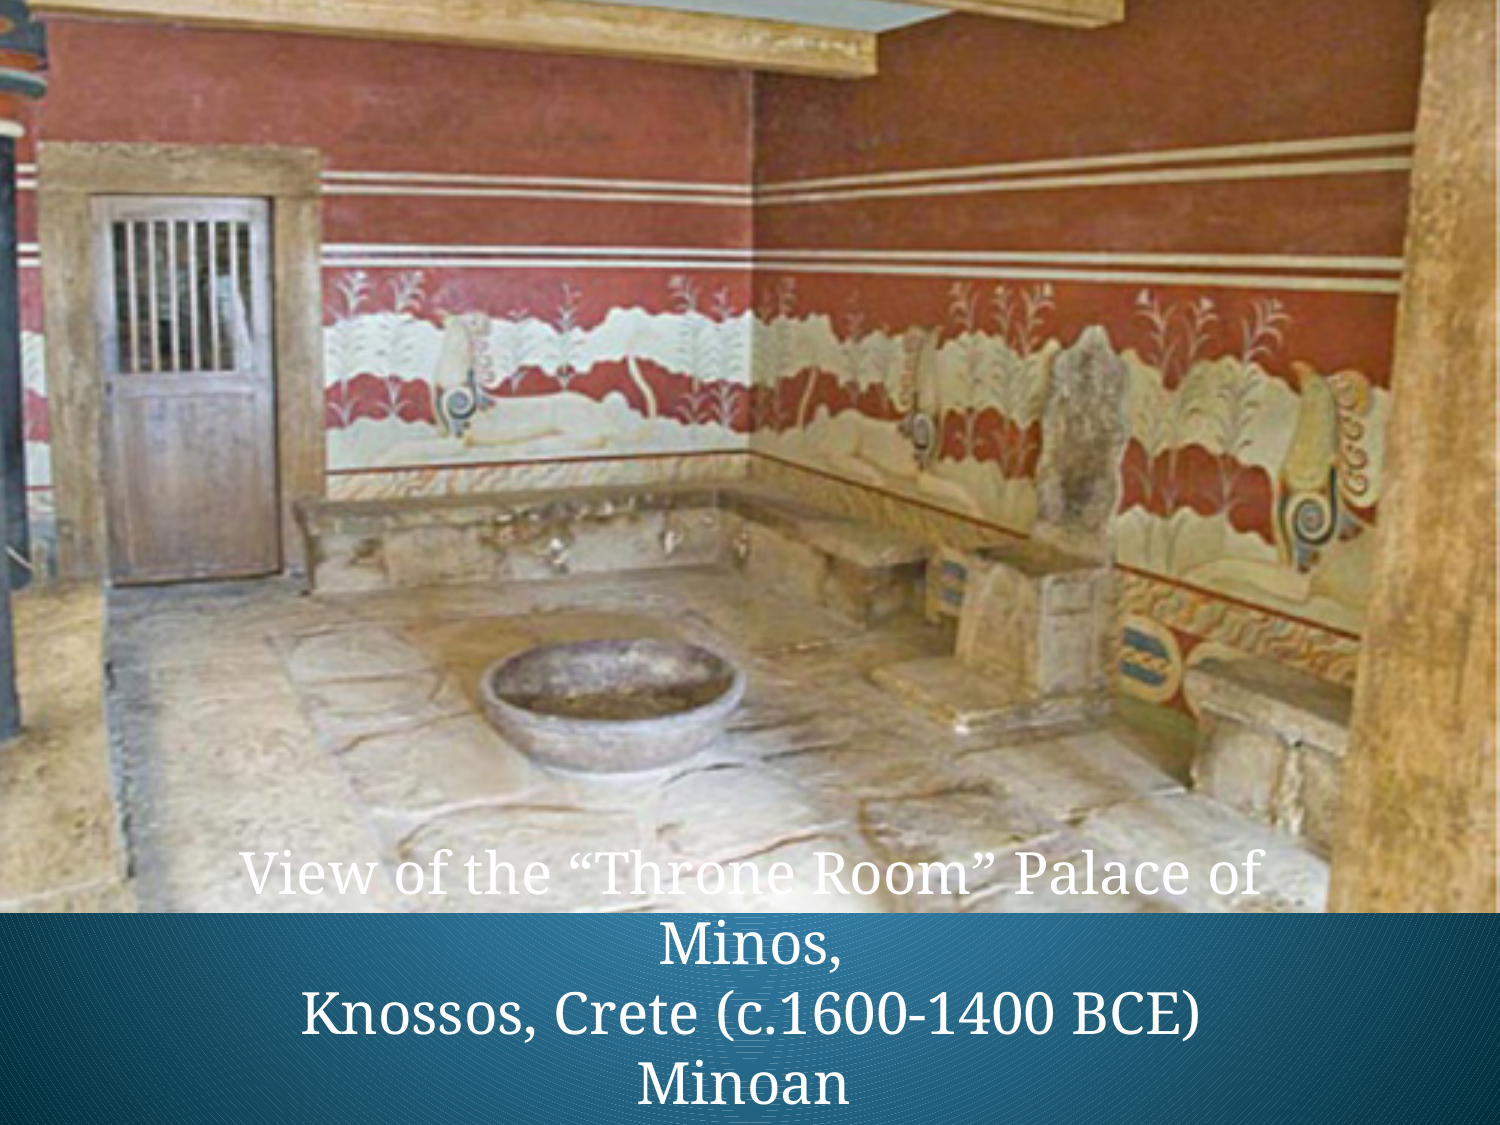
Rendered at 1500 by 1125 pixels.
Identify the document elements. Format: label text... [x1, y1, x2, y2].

text_box View of the “Throne Room” Palace of Minos, Knossos, Crete (c.1600-1400 BCE) Minoan [174, 925, 1328, 1125]
picture [0, 0, 1500, 913]
